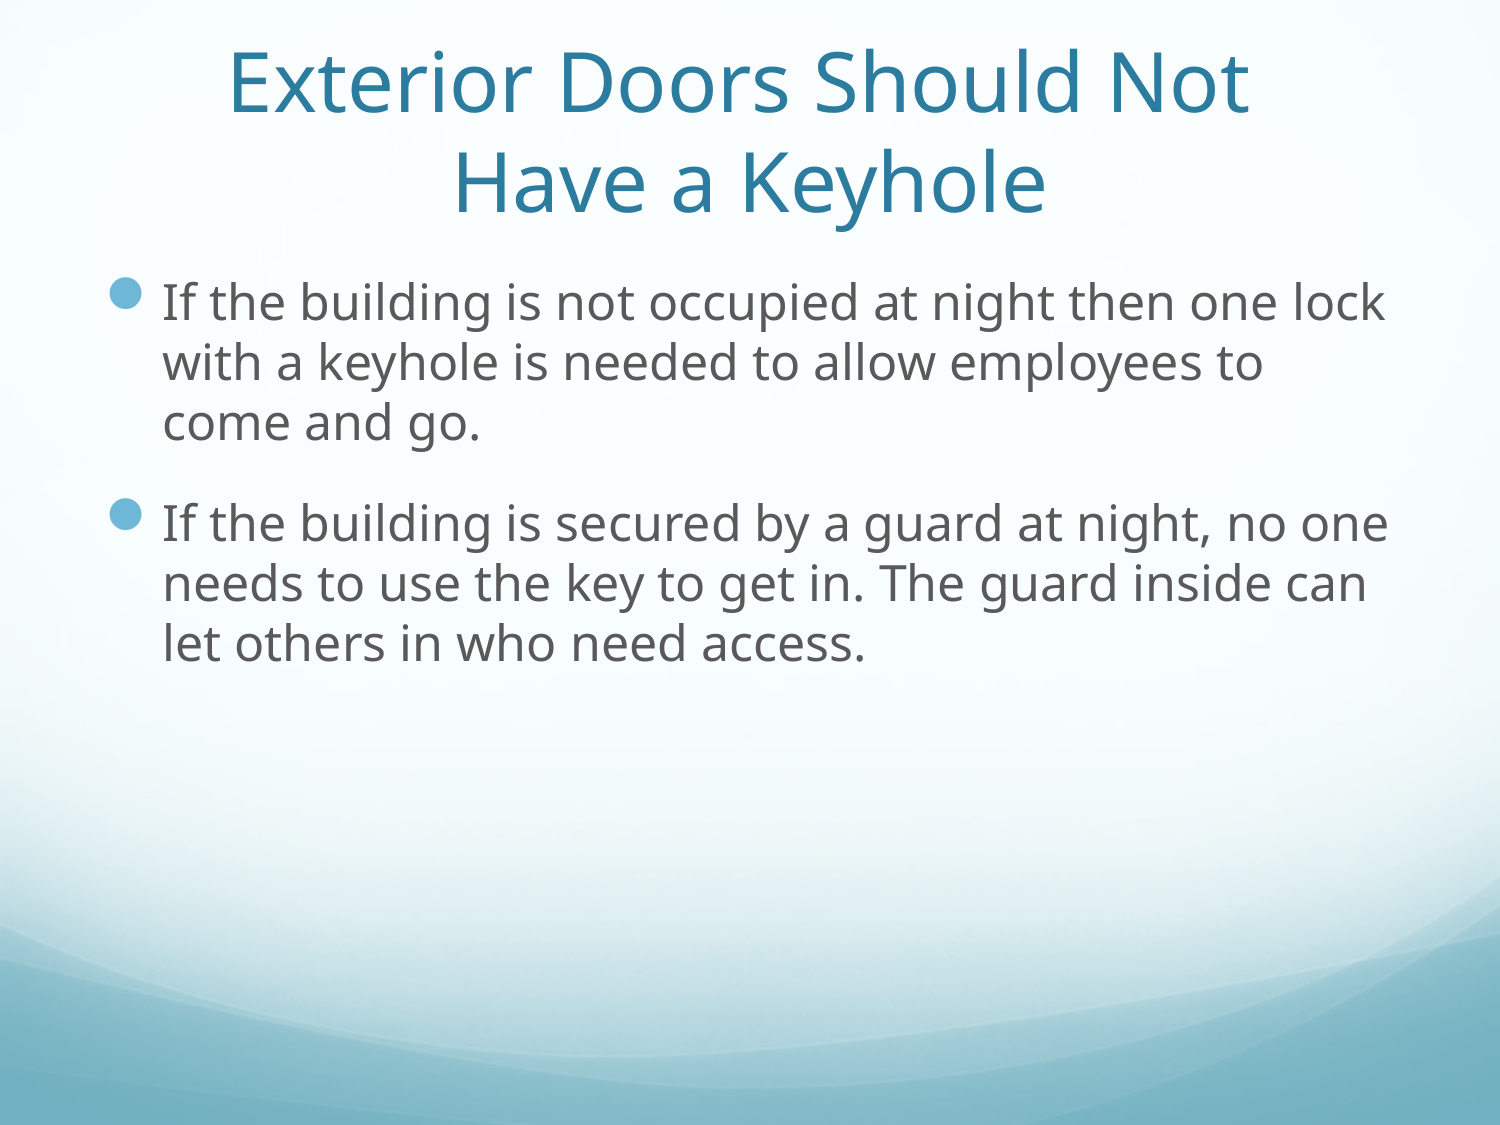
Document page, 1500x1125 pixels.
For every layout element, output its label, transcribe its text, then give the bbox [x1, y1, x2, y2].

title Exterior Doors Should Not Have a Keyhole [90, 17, 1410, 237]
list If the building is not occupied at night then one lock with a keyhole is needed to allow employees to come and go. If the building is secured by a guard at night, no one needs to use the key to get in. The guard inside can let others in who need access. [90, 262, 1410, 975]
